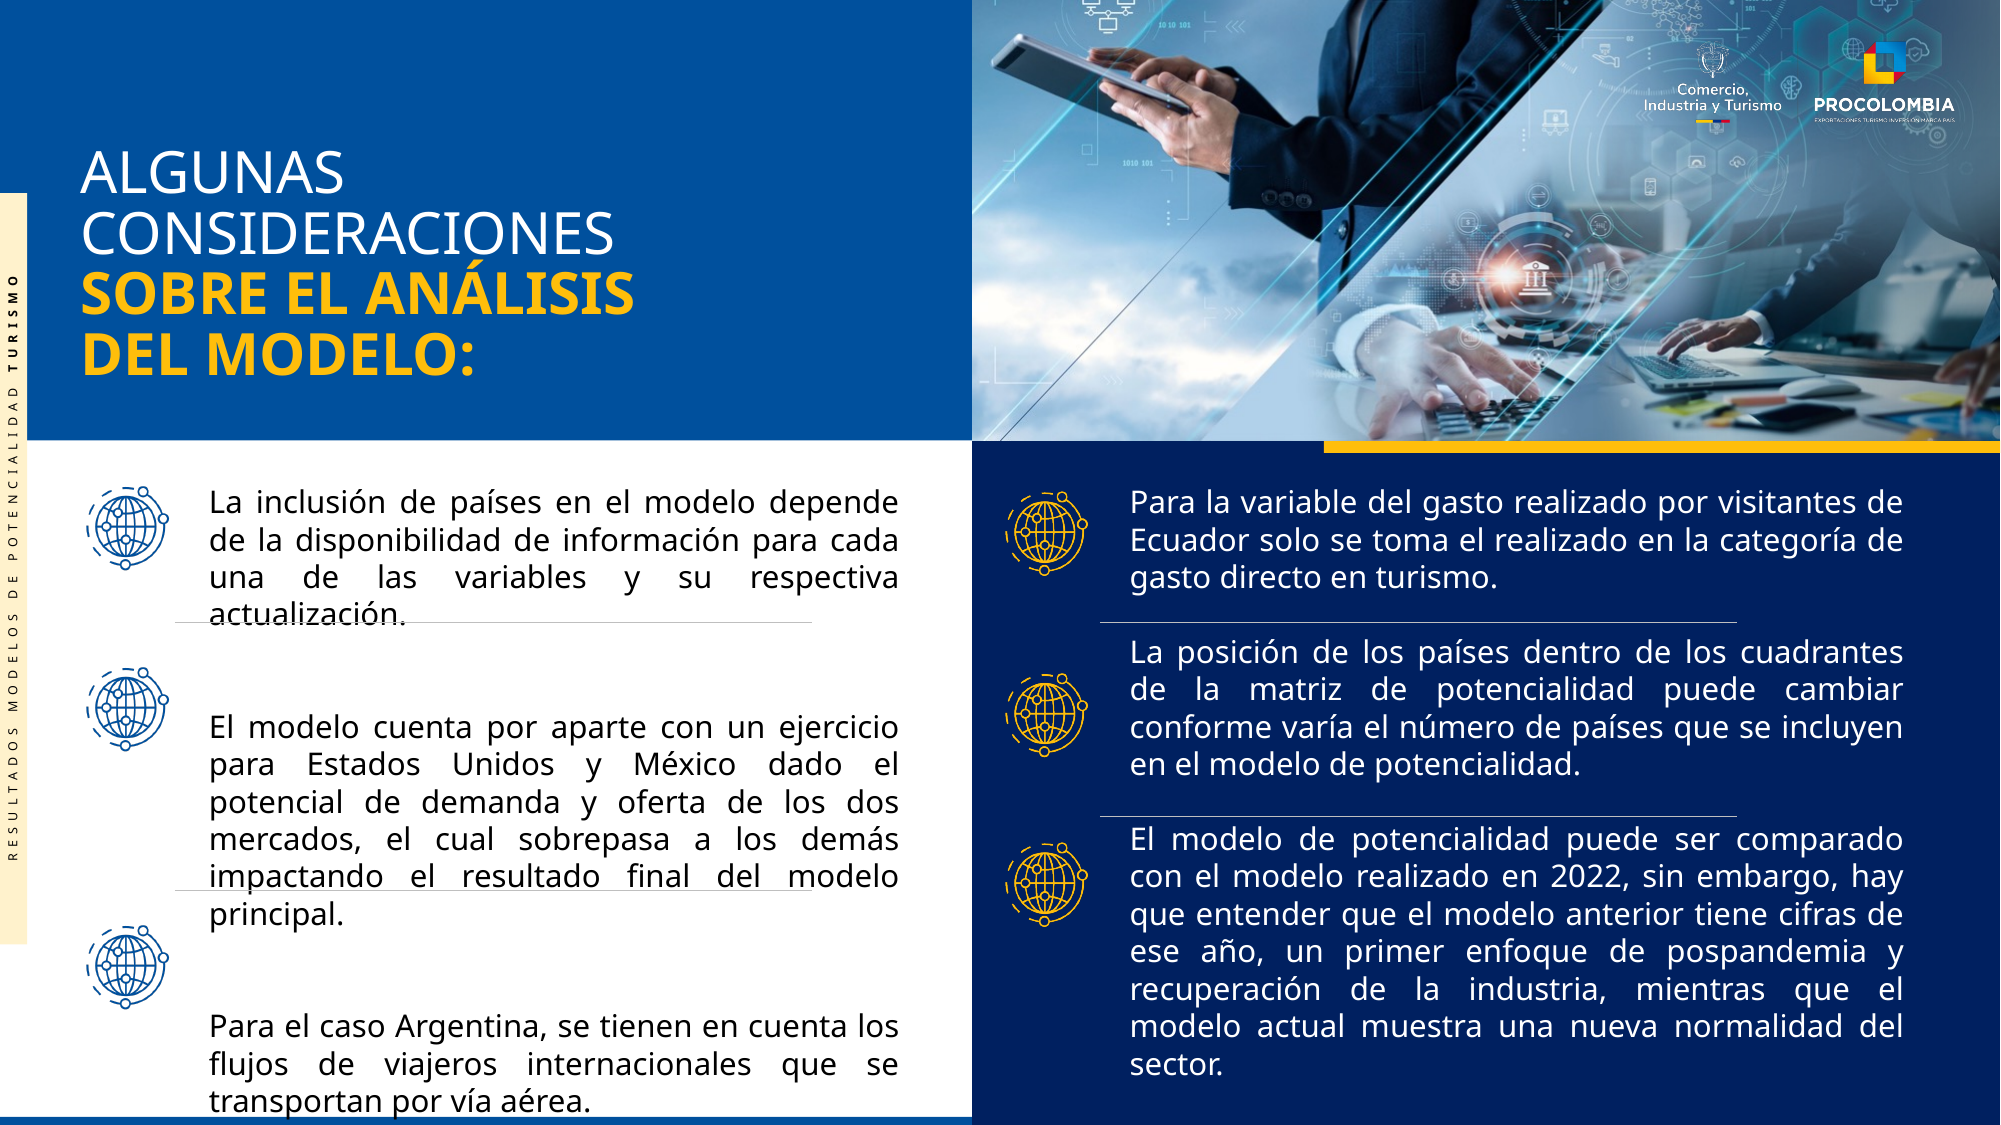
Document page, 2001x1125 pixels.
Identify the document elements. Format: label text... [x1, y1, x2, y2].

picture [995, 828, 1094, 936]
picture [995, 659, 1094, 767]
text_box La inclusión de países en el modelo depende de la disponibilidad de información para cada una de las variables y su respectiva actualización. El modelo cuenta por aparte con un ejercicio para Estados Unidos y México dado el potencial de demanda y oferta de los dos mercados, el cual sobrepasa a los demás impactando el resultado final del modelo principal. Para el caso Argentina, se tienen en cuenta los flujos de viajeros internacionales que se transportan por vía aérea. [194, 474, 916, 1125]
text_box Para la variable del gasto realizado por visitantes de Ecuador solo se toma el realizado en la categoría de gasto directo en turismo. La posición de los países dentro de los cuadrantes de la matriz de potencialidad puede cambiar conforme varía el número de países que se incluyen en el modelo de potencialidad. El modelo de potencialidad puede ser comparado con el modelo realizado en 2022, sin embargo, hay que entender que el modelo anterior tiene cifras de ese año, un primer enfoque de pospandemia y recuperación de la industria, mientras que el modelo actual muestra una nueva normalidad del sector. [1114, 474, 1920, 1089]
picture [995, 477, 1094, 585]
picture [76, 653, 175, 760]
picture [76, 911, 175, 1019]
text_box ALGUNAS CONSIDERACIONES SOBRE EL ANÁLISIS DEL MODELO: [66, 137, 875, 394]
picture [972, 0, 2000, 441]
picture [76, 472, 175, 580]
